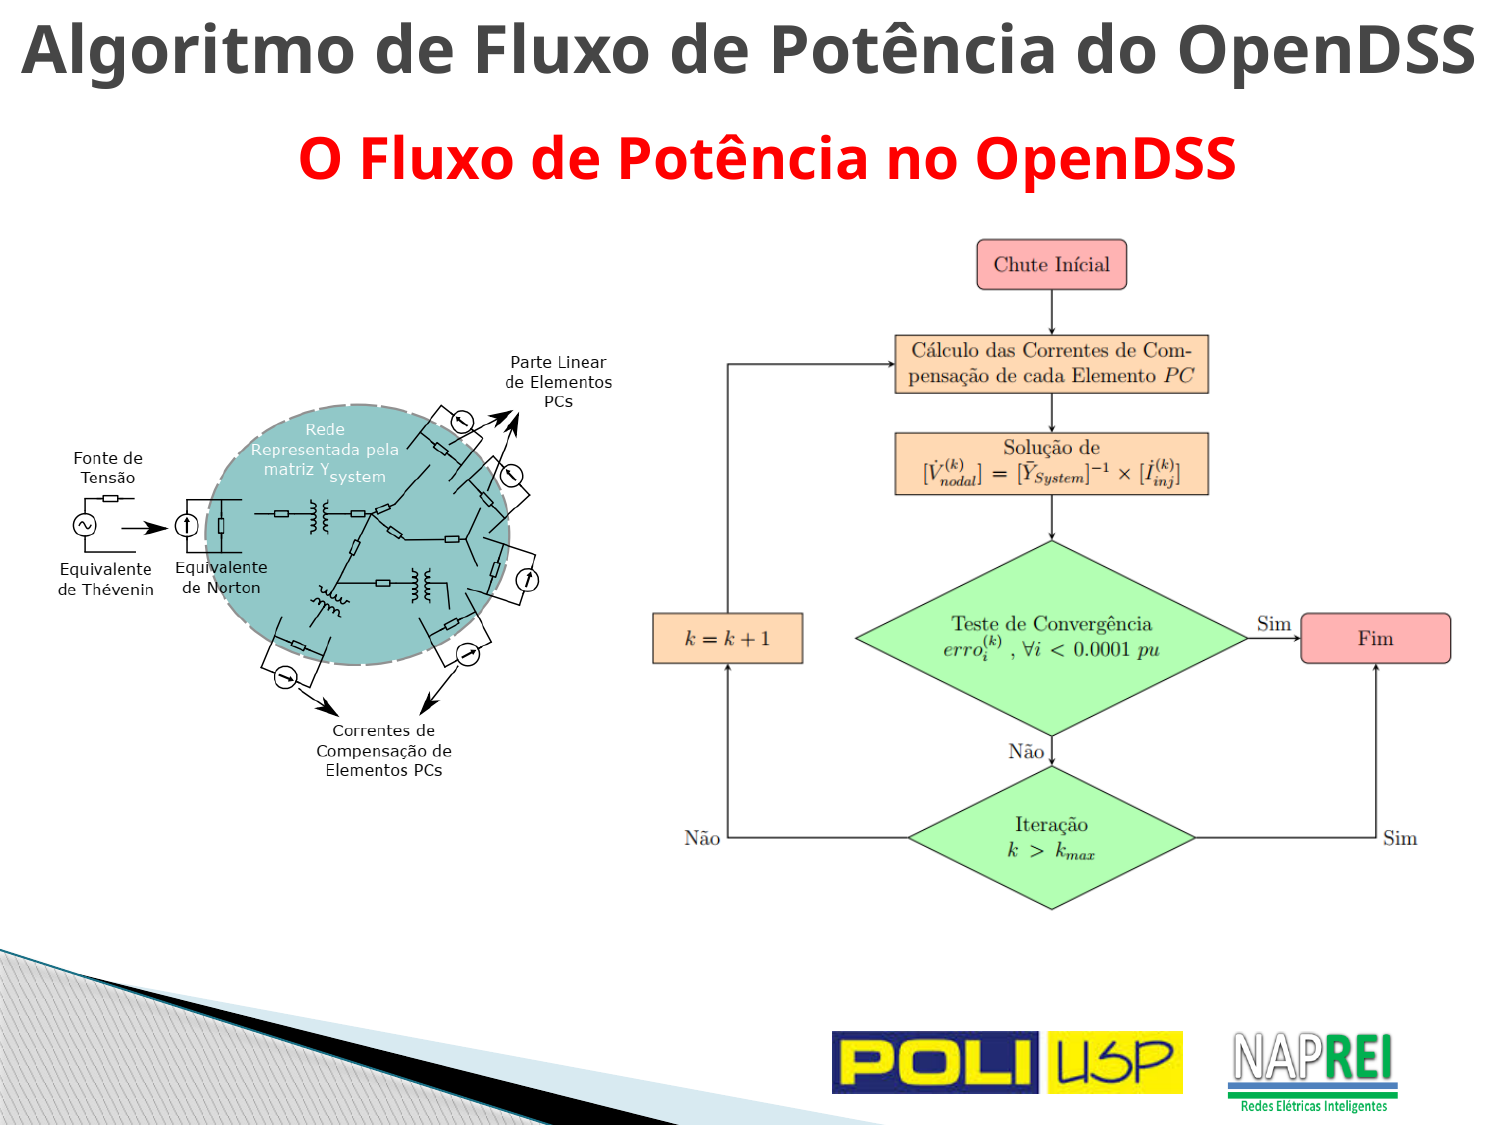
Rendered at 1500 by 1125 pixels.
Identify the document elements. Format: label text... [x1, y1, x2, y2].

picture [832, 1031, 1183, 1094]
picture [1222, 1031, 1399, 1114]
picture [17, 228, 1464, 924]
text_box O Fluxo de Potência no OpenDSS [17, 114, 1500, 199]
text_box Algoritmo de Fluxo de Potência do OpenDSS [0, 0, 1500, 114]
